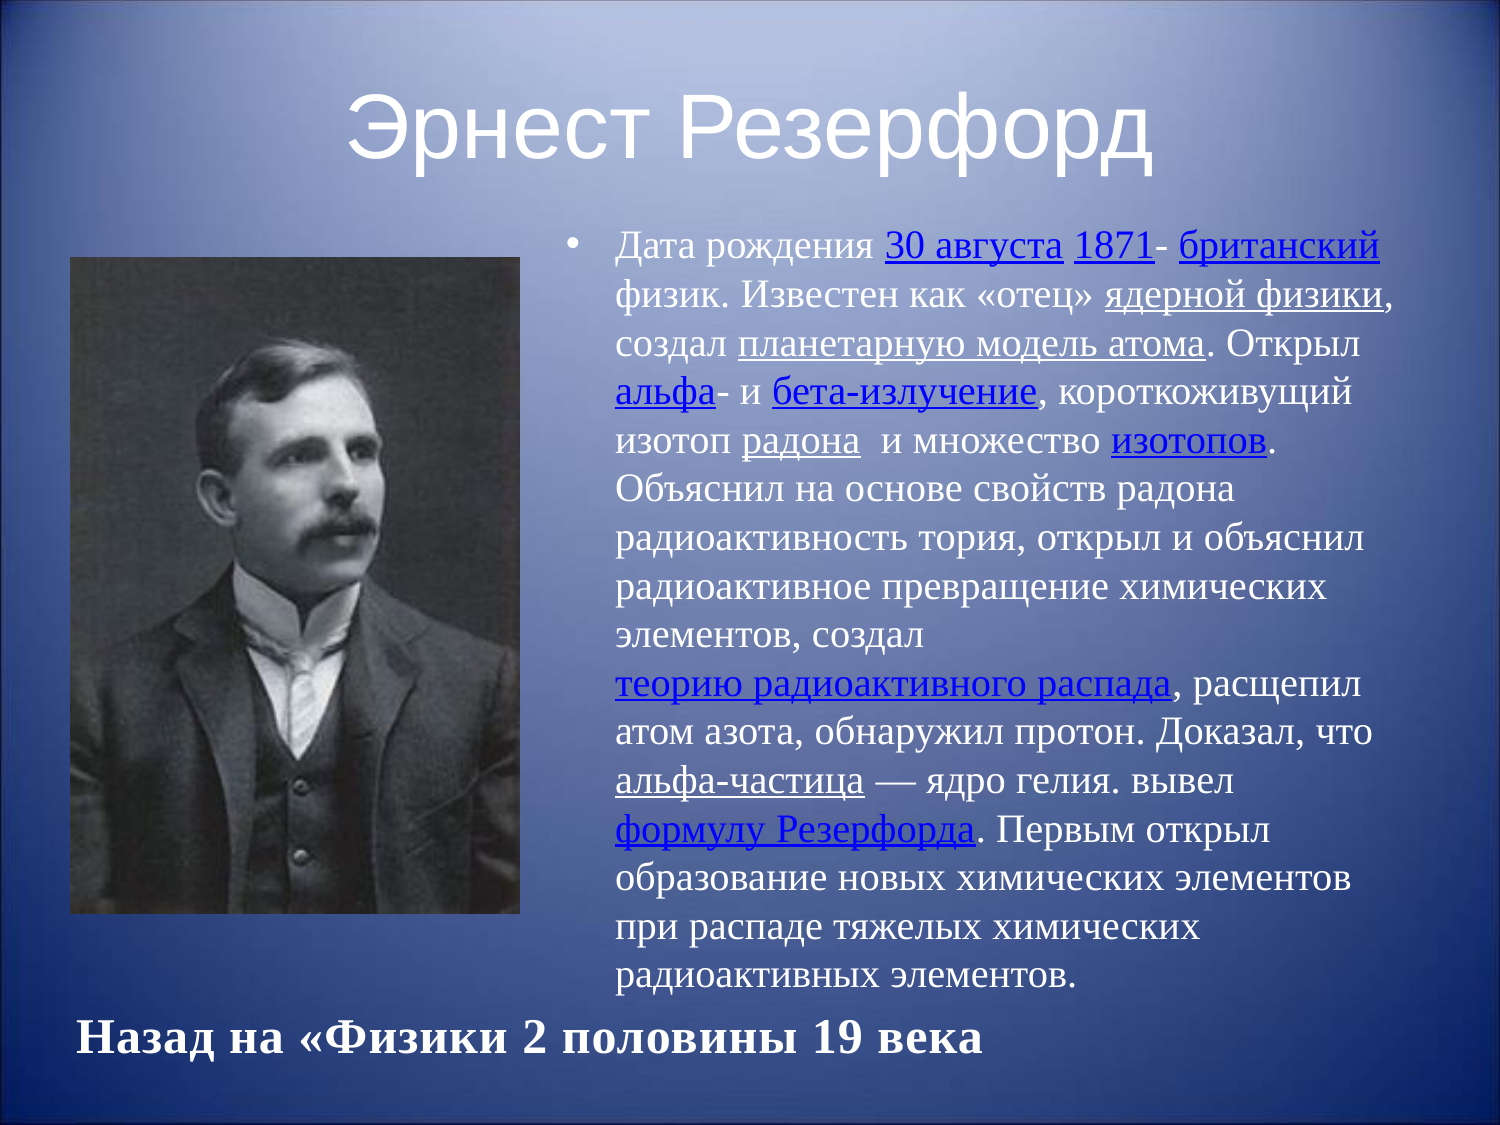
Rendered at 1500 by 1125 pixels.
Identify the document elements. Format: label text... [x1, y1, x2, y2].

picture [0, 0, 1500, 1125]
list Дата рождения 30 августа 1871- британский физик. Известен как «отец» ядерной физики, создал планетарную модель атома. Открыл альфа- и бета-излучение, короткоживущий изотоп радона и множество изотопов. Объяснил на основе свойств радона радиоактивность тория, открыл и объяснил радиоактивное превращение химических элементов, создал теорию радиоактивного распада, расщепил атом азота, обнаружил протон. Доказал, что альфа-частица — ядро гелия. вывел формулу Резерфорда. Первым открыл образование новых химических элементов при распаде тяжелых химических радиоактивных элементов. [550, 210, 1426, 1020]
text_box Назад на «Физики 2 половины 19 века [61, 996, 999, 1071]
title Эрнест Резерфорд [74, 44, 1426, 200]
